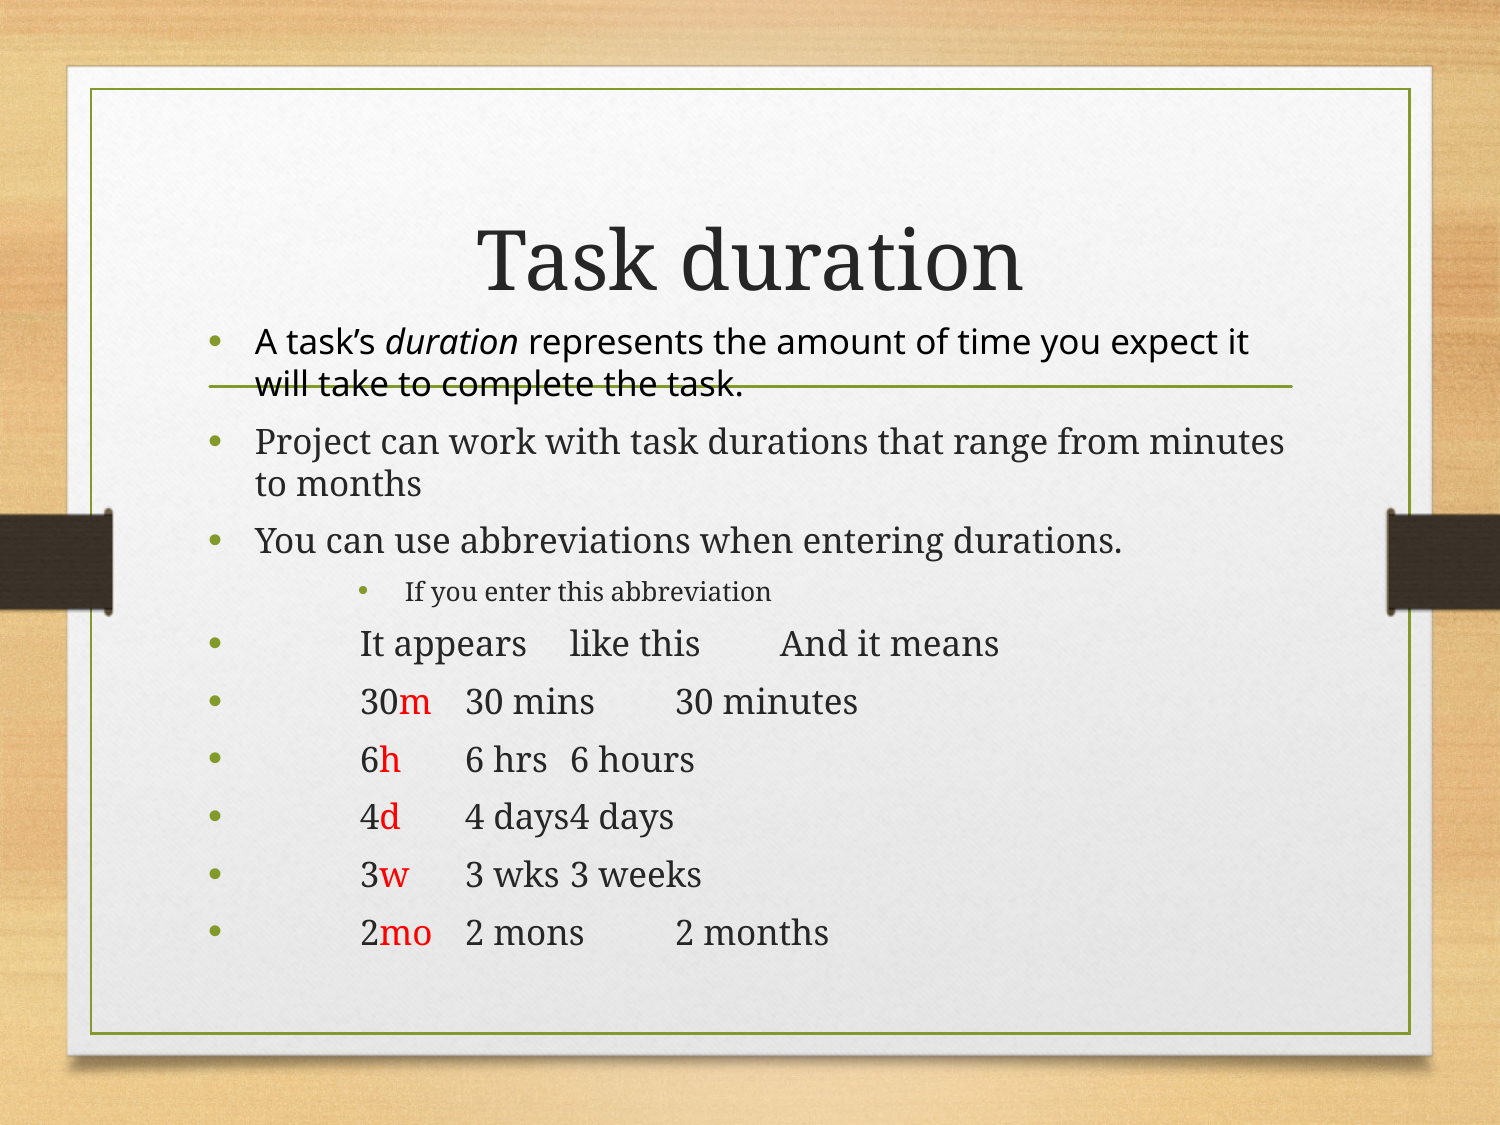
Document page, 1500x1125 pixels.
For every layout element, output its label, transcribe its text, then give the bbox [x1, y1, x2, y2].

picture [0, 0, 1500, 1125]
list A task’s duration represents the amount of time you expect it will take to complete the task. Project can work with task durations that range from minutes to months You can use abbreviations when entering durations. If you enter this abbreviation It appears like this And it means 30m 30 mins 30 minutes 6h 6 hrs 6 hours 4d 4 days 4 days 3w 3 wks 3 weeks 2mo 2 mons 2 months [193, 312, 1309, 974]
title Task duration [193, 150, 1309, 312]
